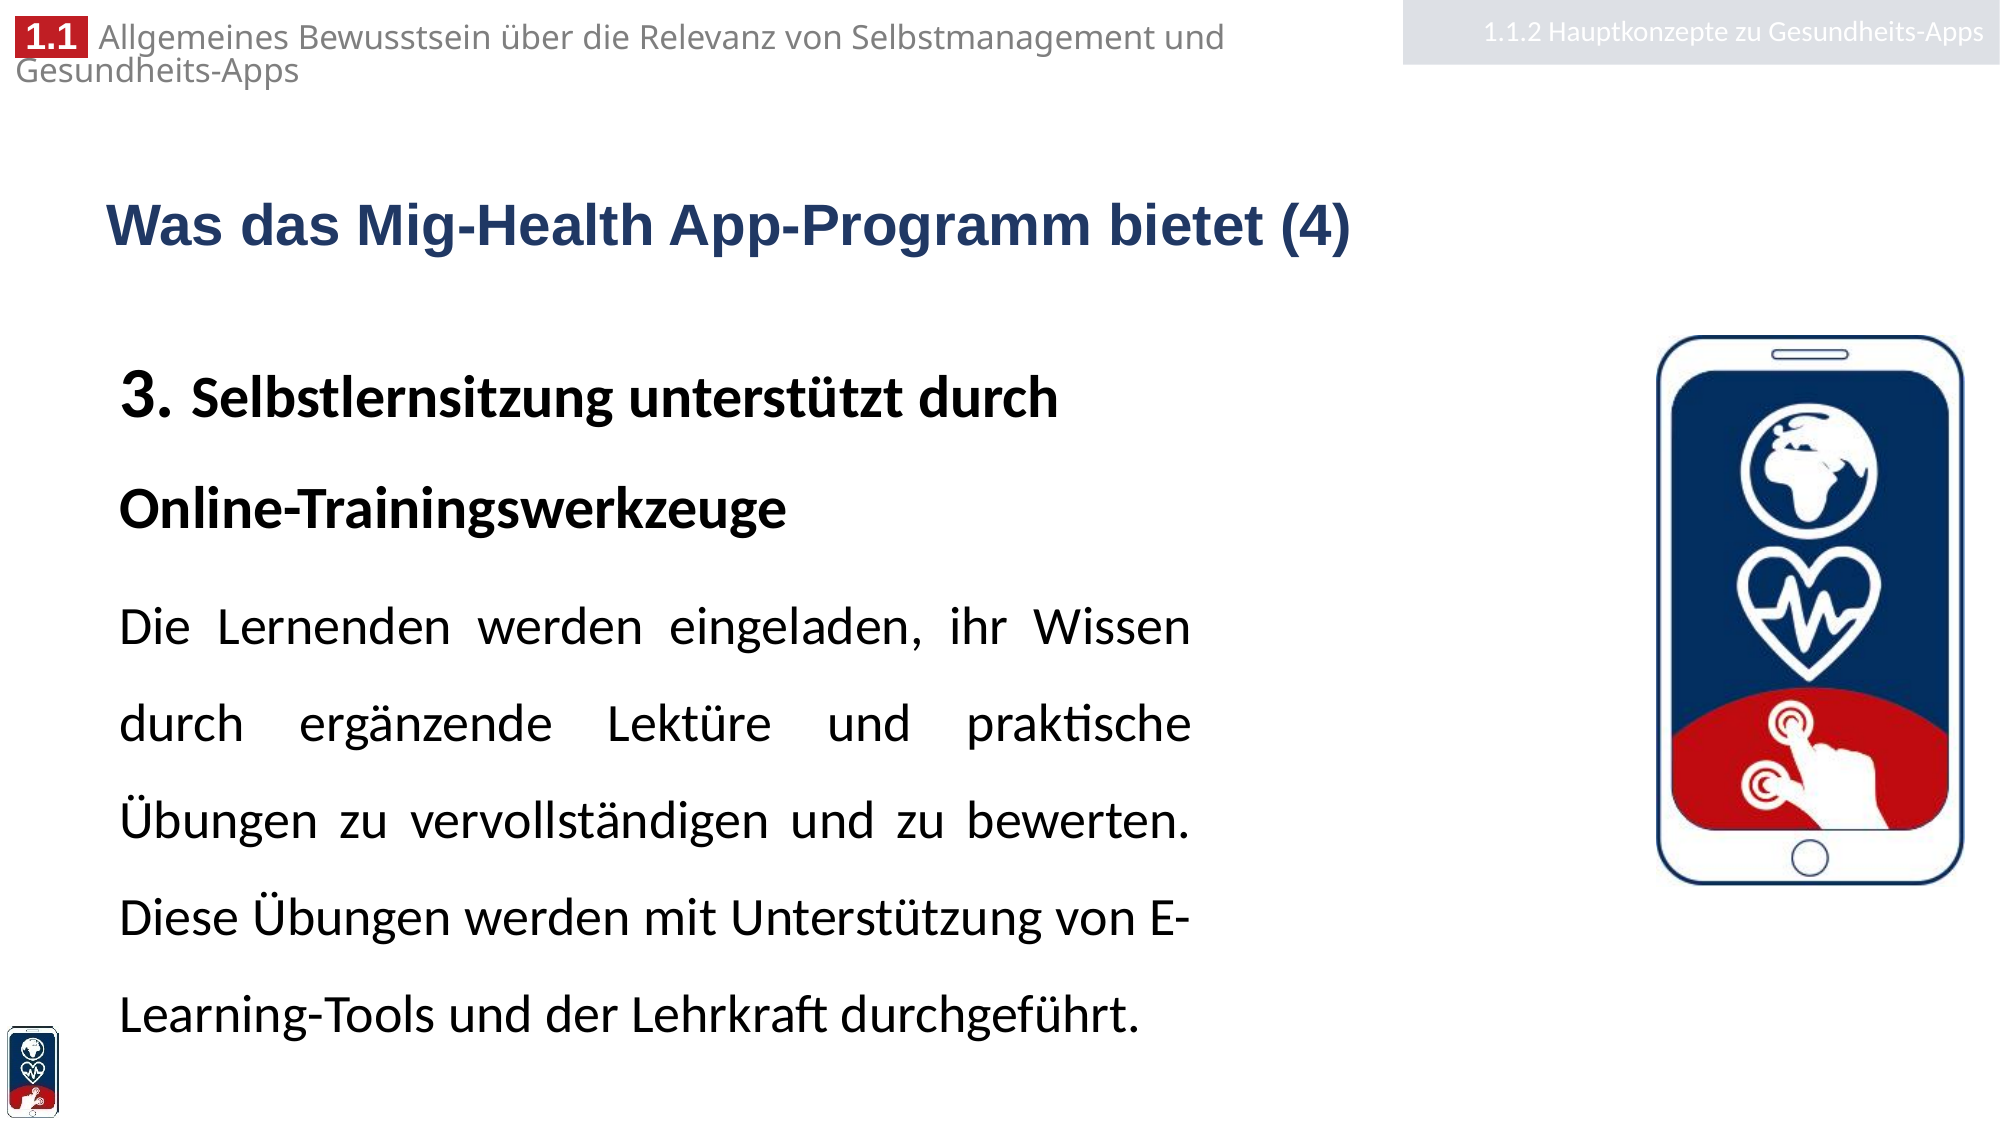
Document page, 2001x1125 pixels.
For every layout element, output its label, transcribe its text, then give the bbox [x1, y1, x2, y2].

text_box 1.1.2 Hauptkonzepte zu Gesundheits-Apps [1403, 0, 2000, 65]
picture [7, 1026, 59, 1118]
title Was das Mig-Health App-Programm bietet (4) [91, 177, 1906, 277]
picture [1656, 335, 1965, 887]
list 3. Selbstlernsitzung unterstützt durch Online-Trainingswerkzeuge Die Lernenden werden eingeladen, ihr Wissen durch ergänzende Lektüre und praktische Übungen zu vervollständigen und zu bewerten. Diese Übungen werden mit Unterstützung von E-Learning-Tools und der Lehrkraft durchgeführt. [91, 295, 1208, 1094]
